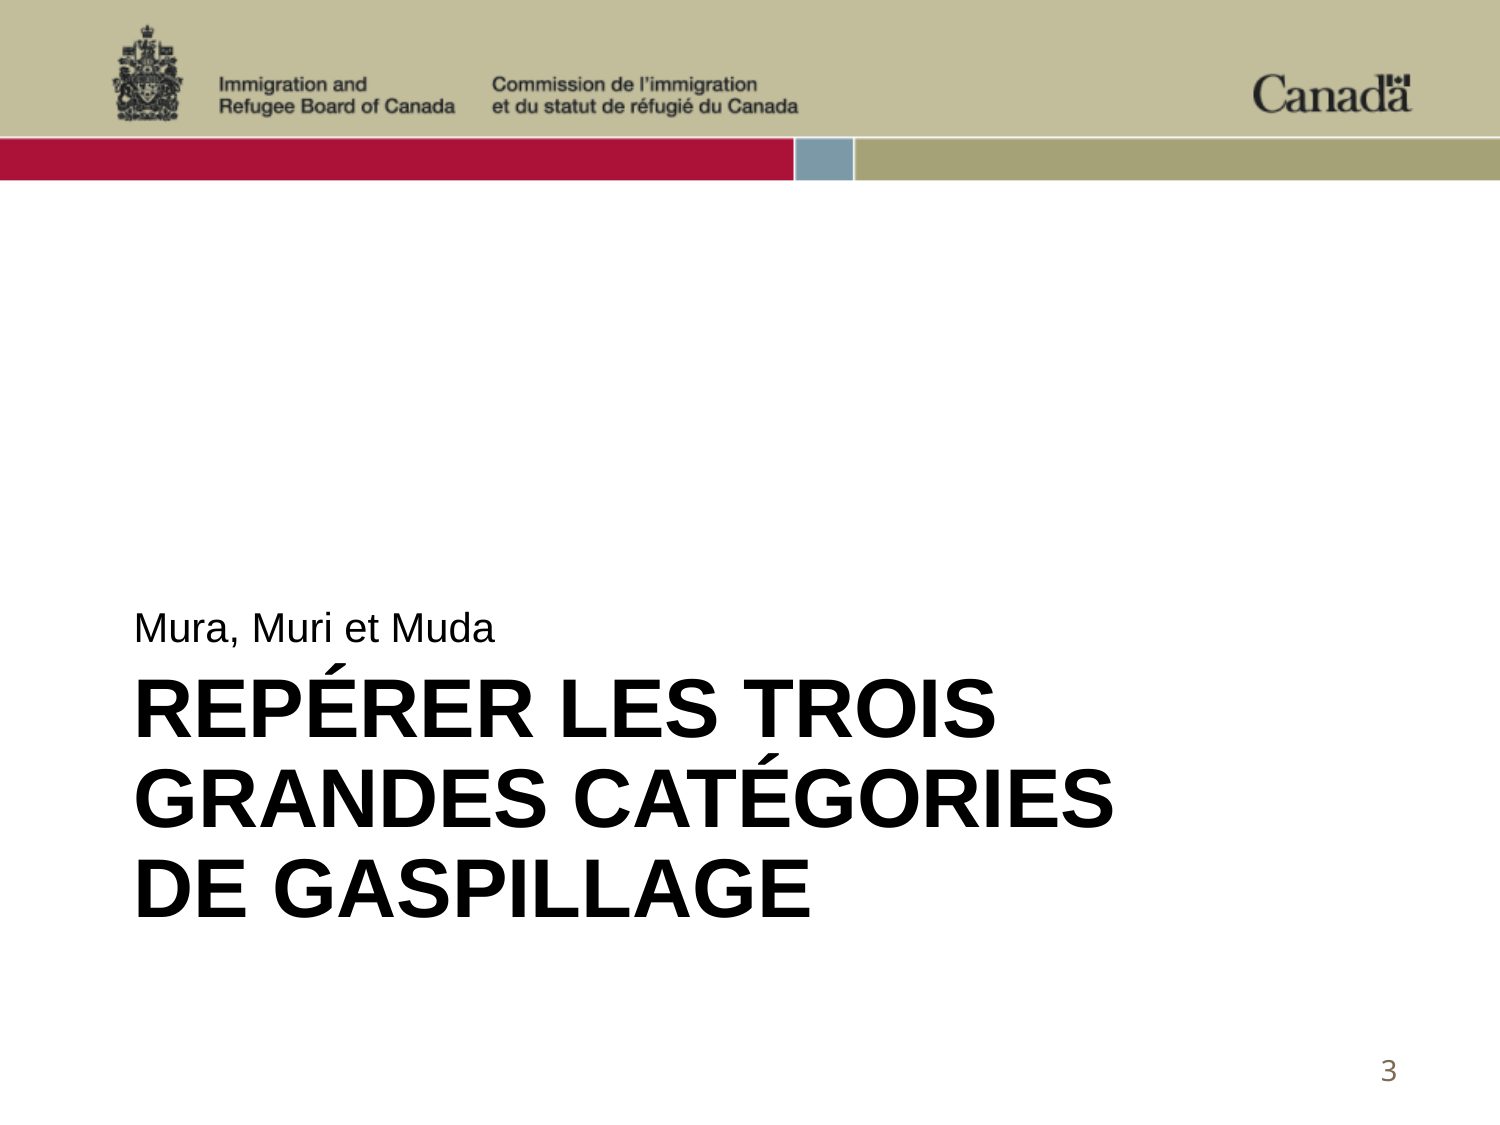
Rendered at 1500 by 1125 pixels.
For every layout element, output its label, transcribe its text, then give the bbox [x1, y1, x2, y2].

list Mura, Muri et Muda [118, 412, 1394, 659]
picture [0, 0, 1500, 1125]
slide_number 3 [1099, 1024, 1413, 1101]
title REPÉRER LES TROIS GRANDES CATÉGORIES DE GASPILLAGE [118, 659, 1394, 882]
